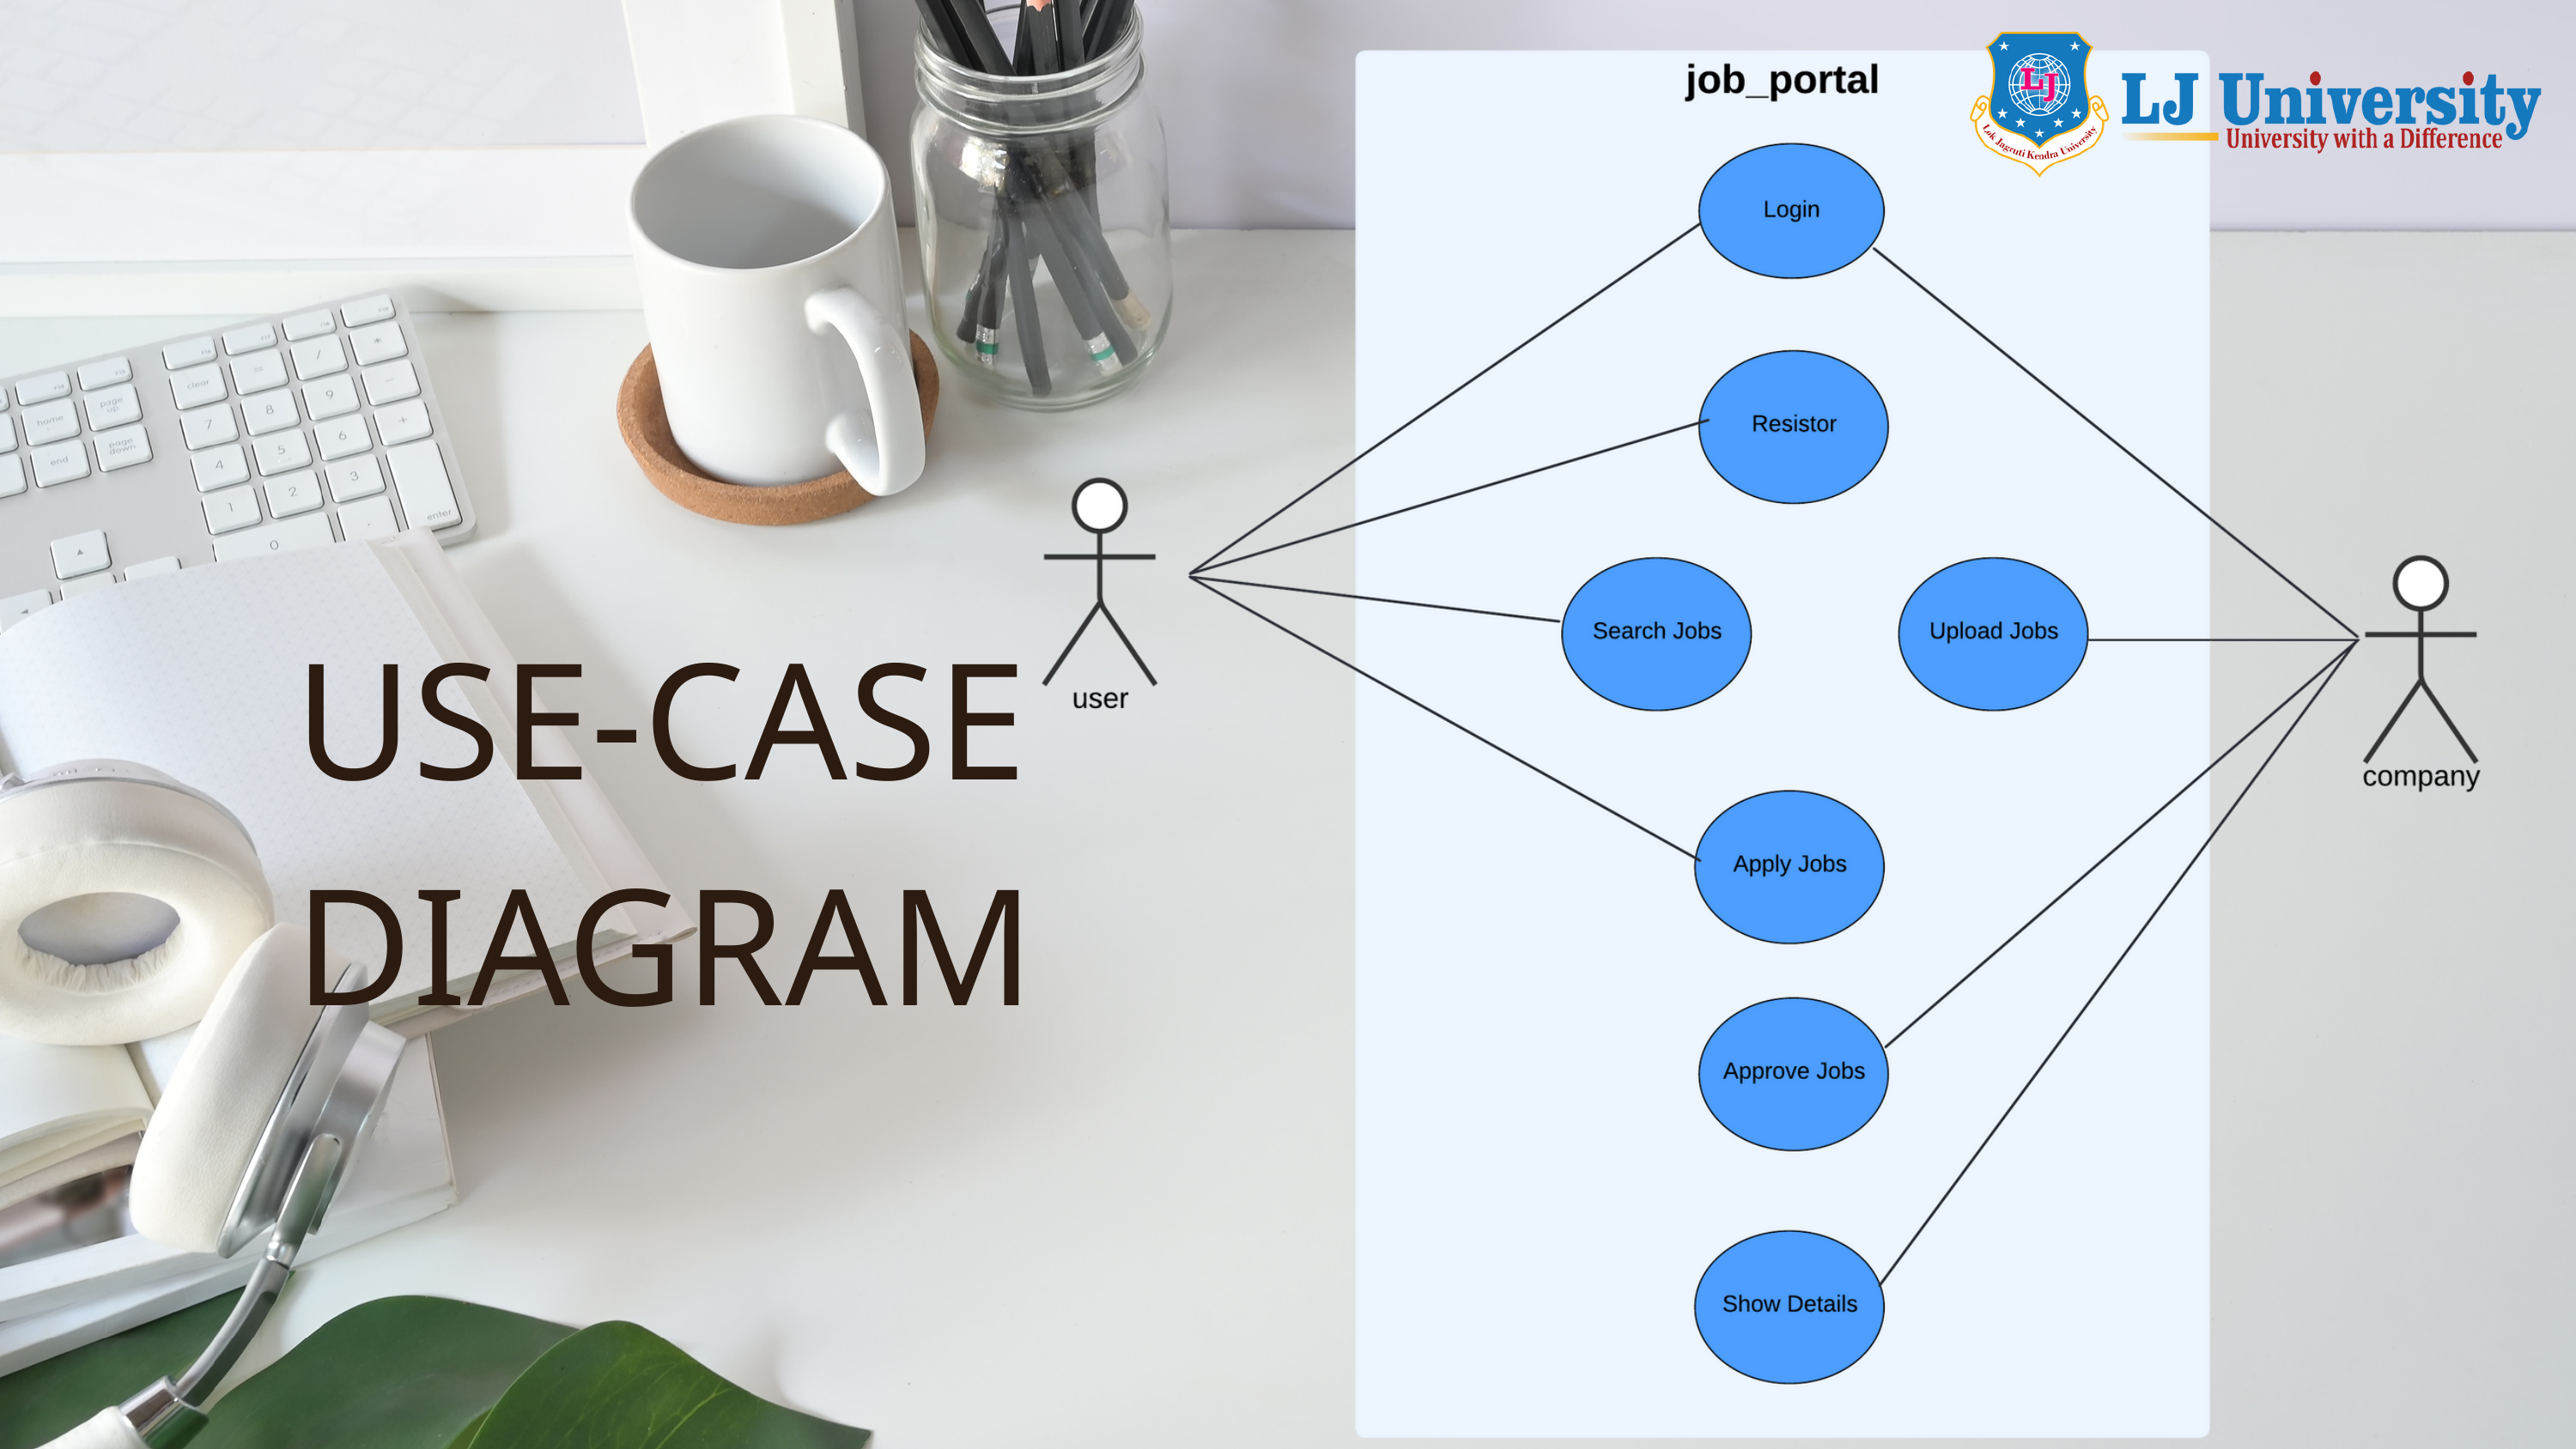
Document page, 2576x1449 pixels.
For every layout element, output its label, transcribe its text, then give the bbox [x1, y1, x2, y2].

text_box [889, 0, 2576, 1449]
text_box [0, 0, 889, 1449]
text_box [1970, 32, 2542, 178]
text_box USE-CASE DIAGRAM [295, 586, 1067, 1039]
